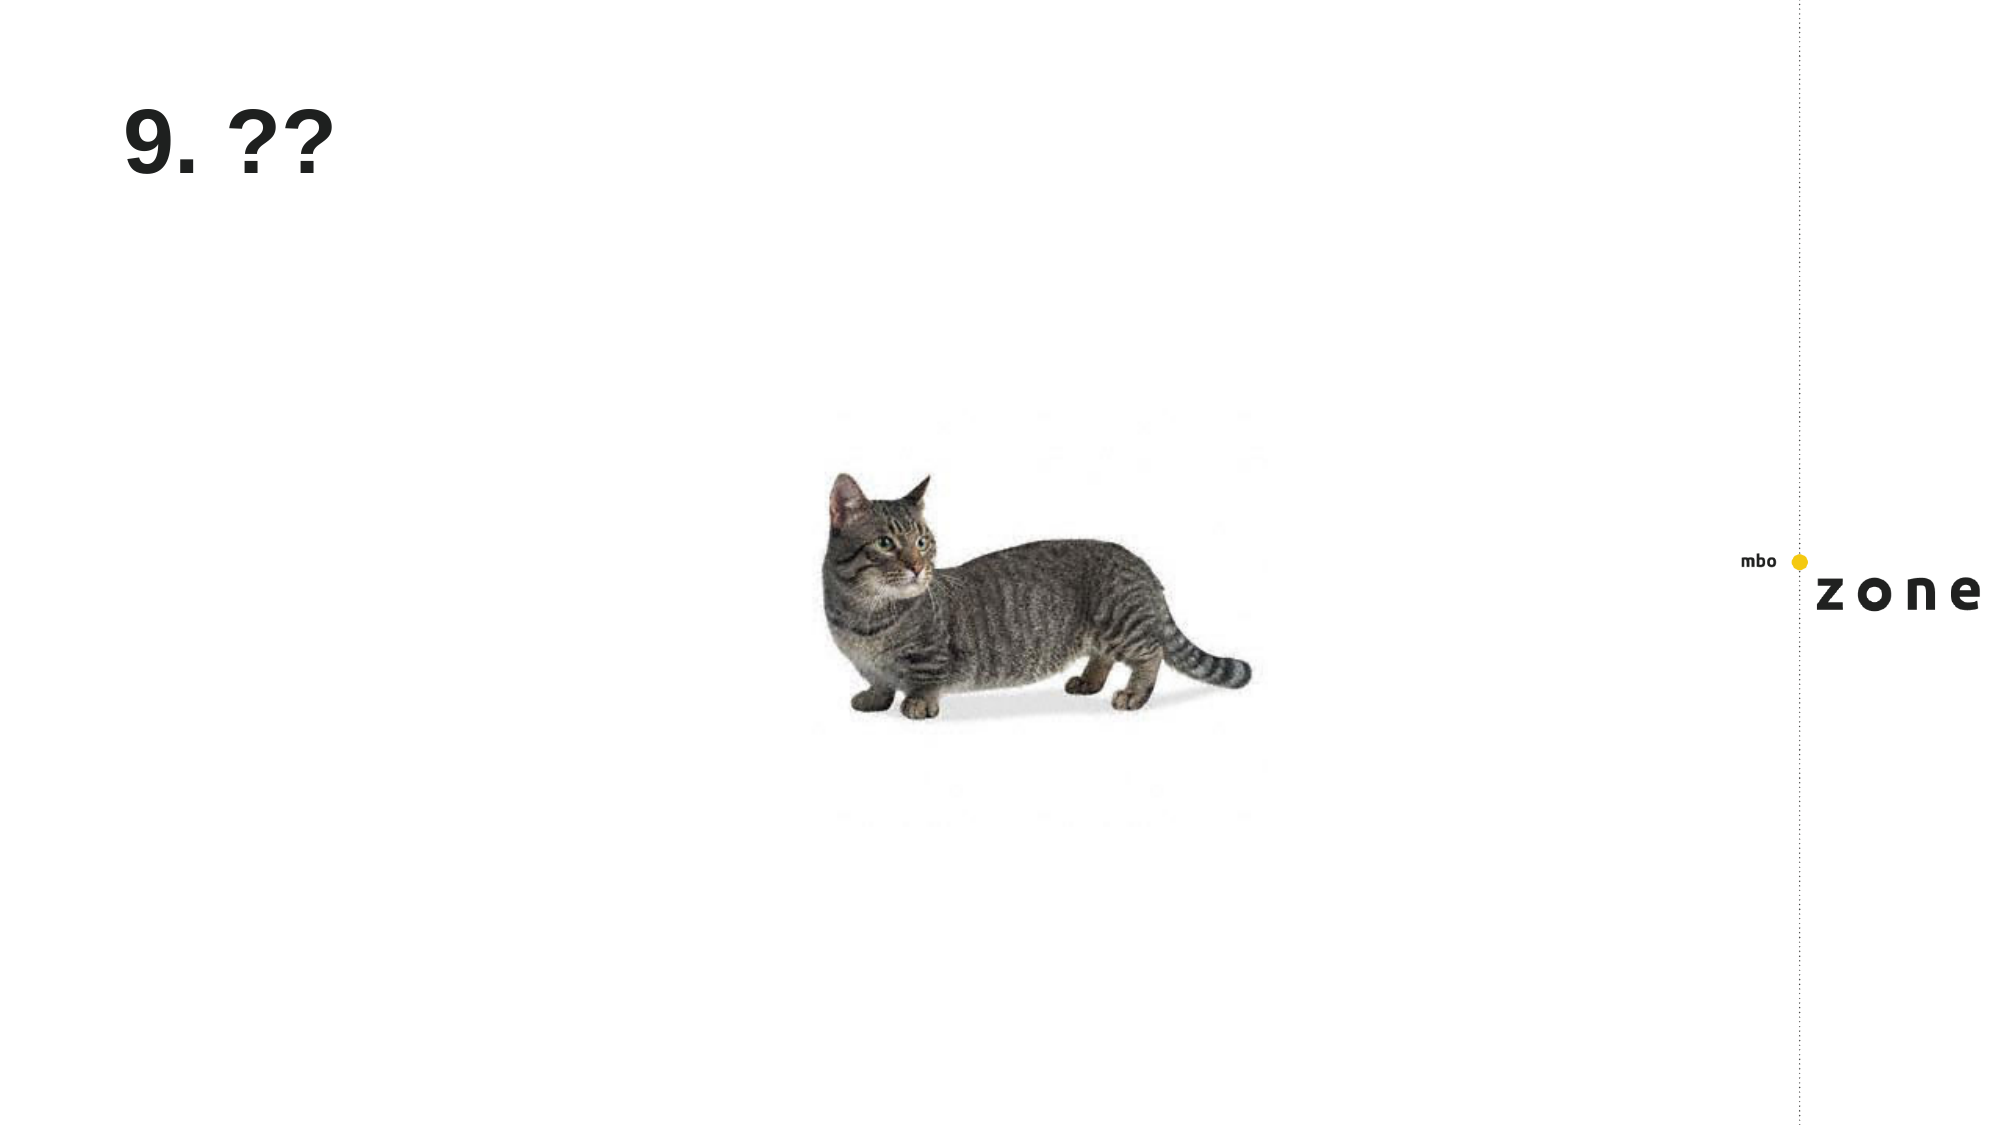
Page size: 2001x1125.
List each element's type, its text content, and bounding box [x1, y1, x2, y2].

picture [775, 397, 1268, 827]
title 9. ?? [124, 94, 1607, 272]
picture [1596, 0, 2001, 1125]
